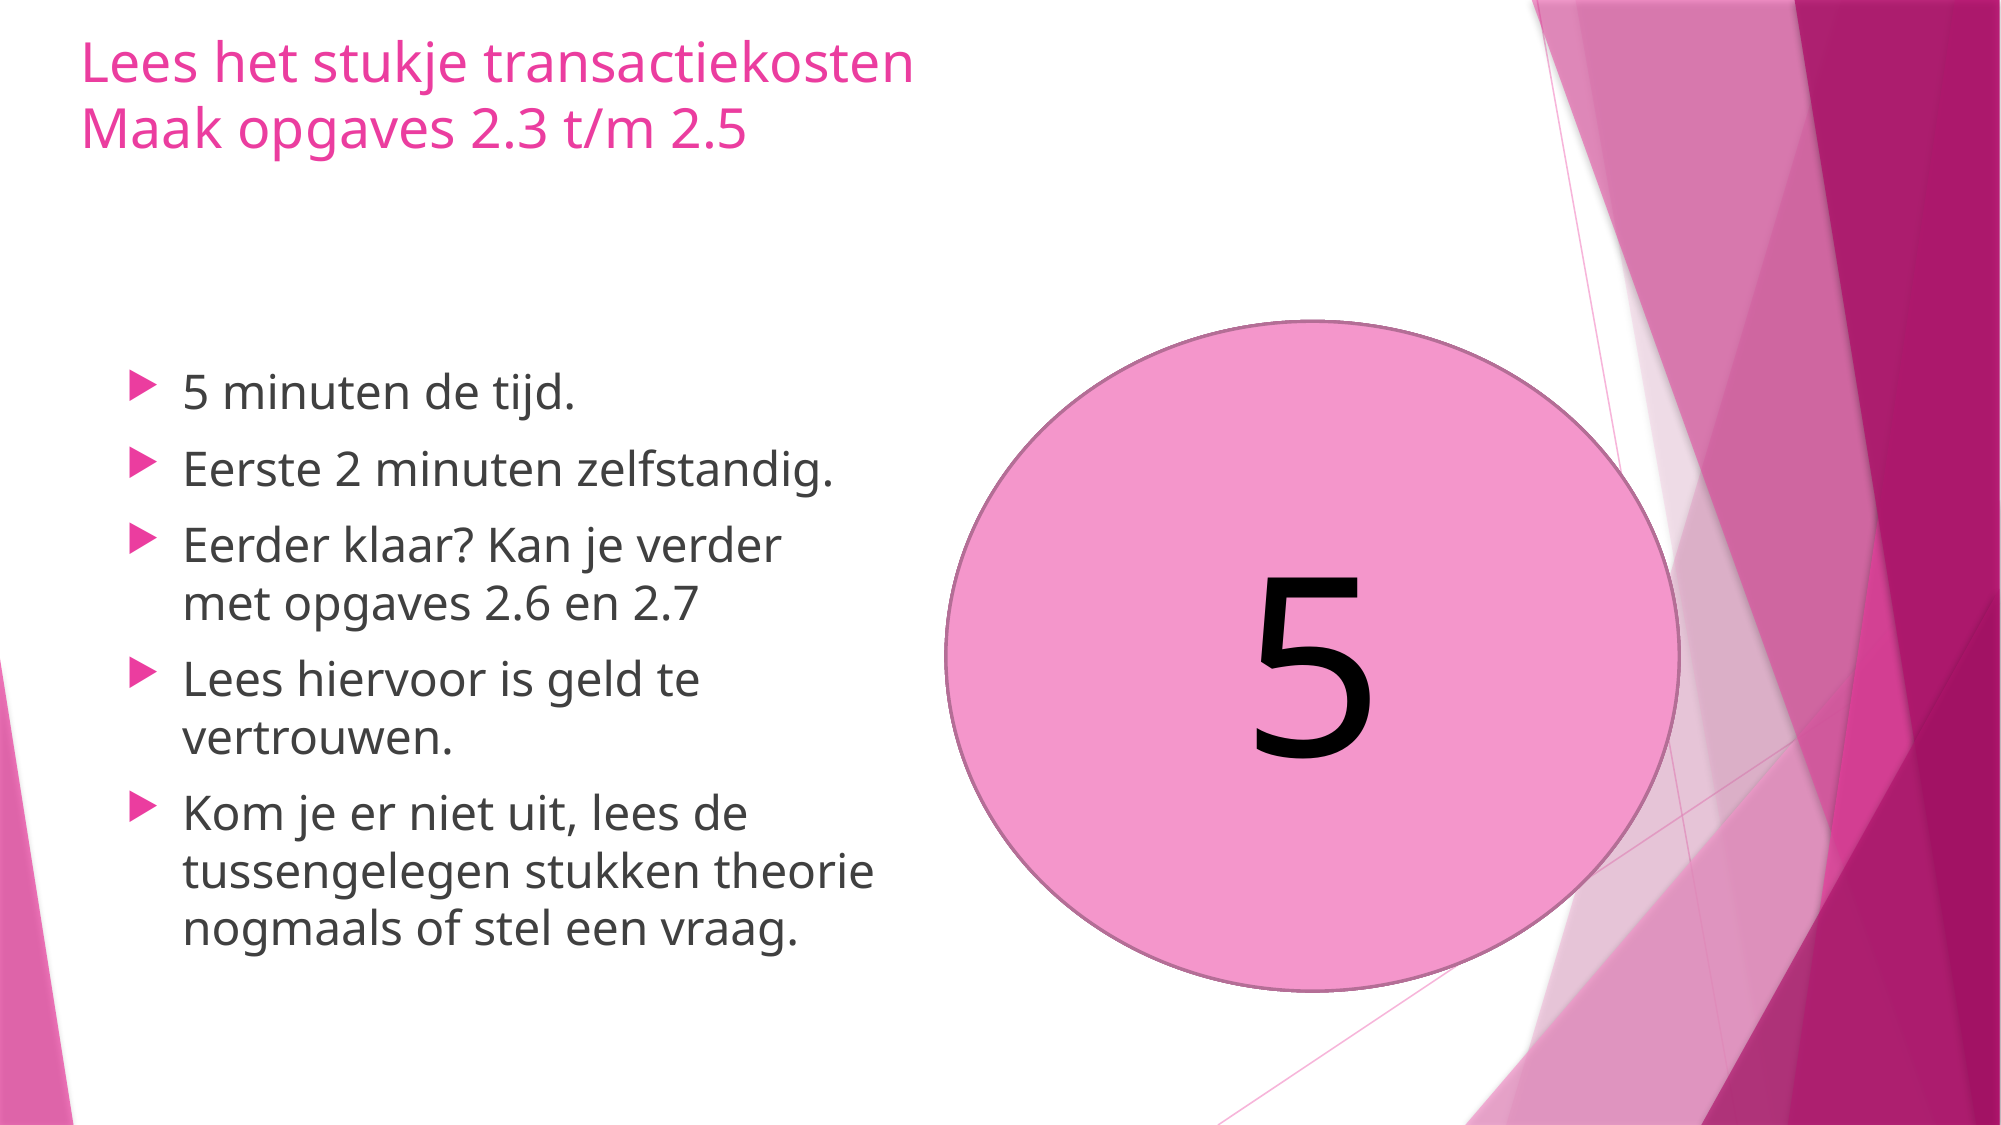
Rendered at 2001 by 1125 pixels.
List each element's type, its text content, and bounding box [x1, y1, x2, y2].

list 5 minuten de tijd. Eerste 2 minuten zelfstandig. Eerder klaar? Kan je verder met opgaves 2.6 en 2.7 Lees hiervoor is geld te vertrouwen. Kom je er niet uit, lees de tussengelegen stukken theorie nogmaals of stel een vraag. [111, 354, 896, 992]
title Lees het stukje transactiekosten Maak opgaves 2.3 t/m 2.5 [65, 19, 1476, 236]
text_box 5 [944, 319, 1681, 993]
